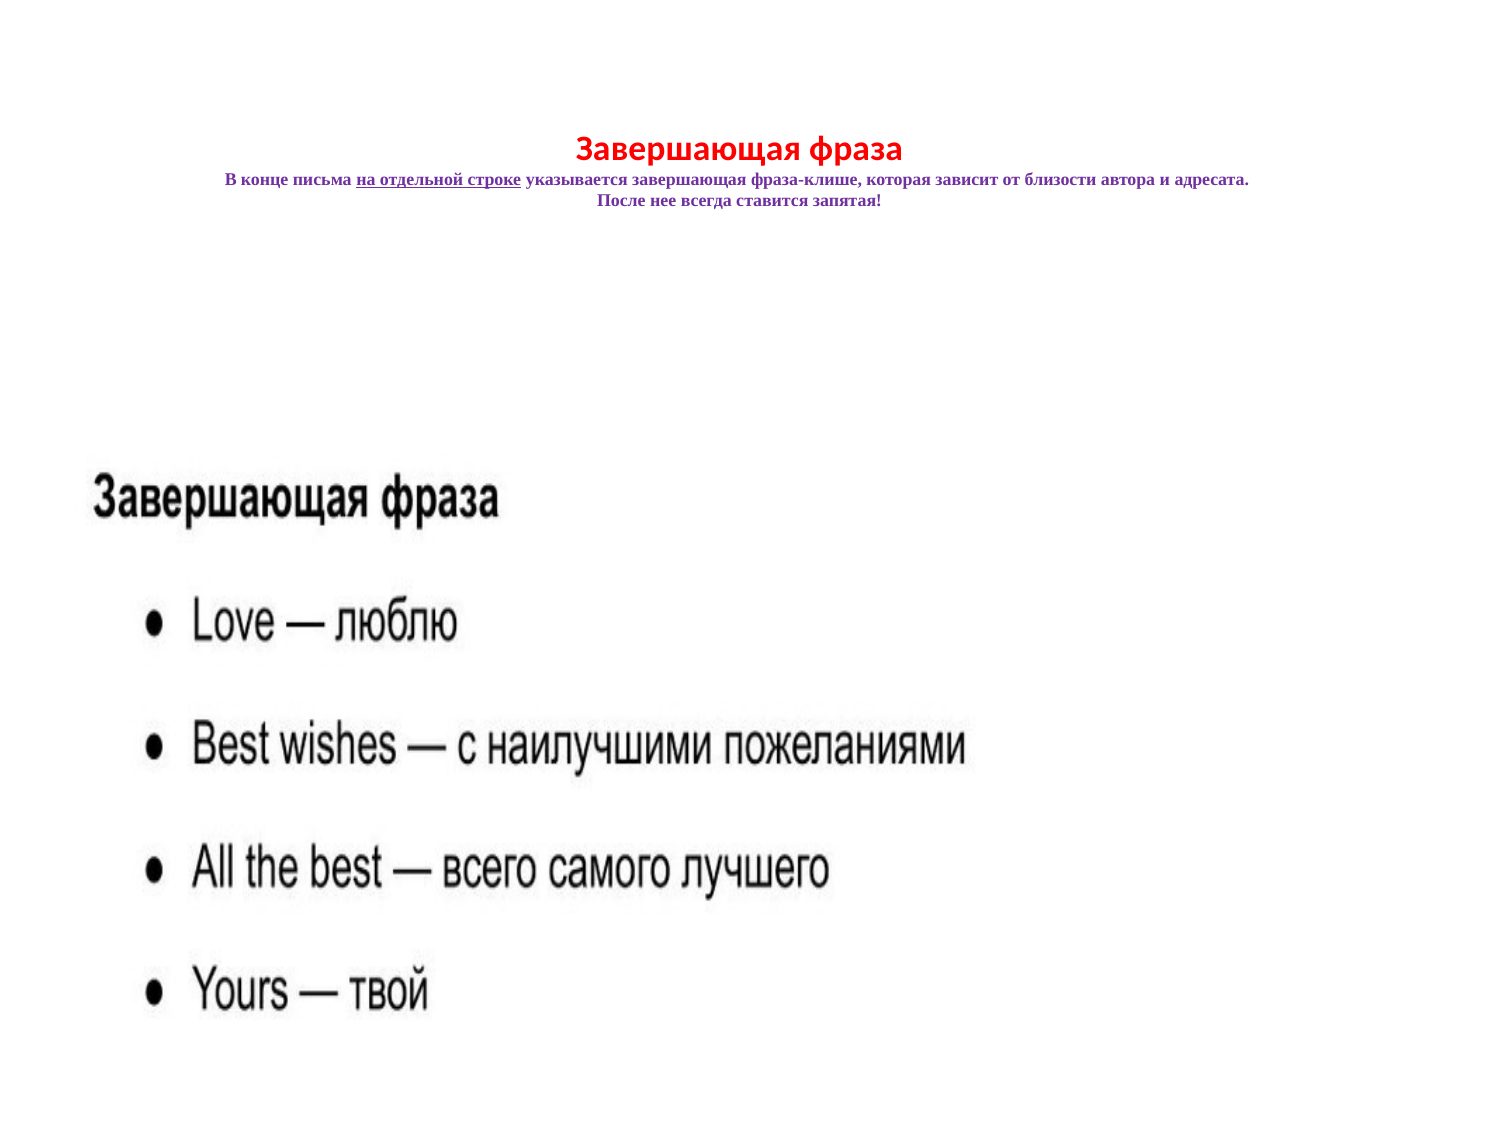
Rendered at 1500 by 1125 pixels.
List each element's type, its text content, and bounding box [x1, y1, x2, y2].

title Завершающая фраза В конце письма на отдельной строке указывается завершающая фраза-клише, которая зависит от близости автора и адресата. После нее всегда ставится запятая! [64, 30, 1415, 219]
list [52, 420, 1459, 1071]
